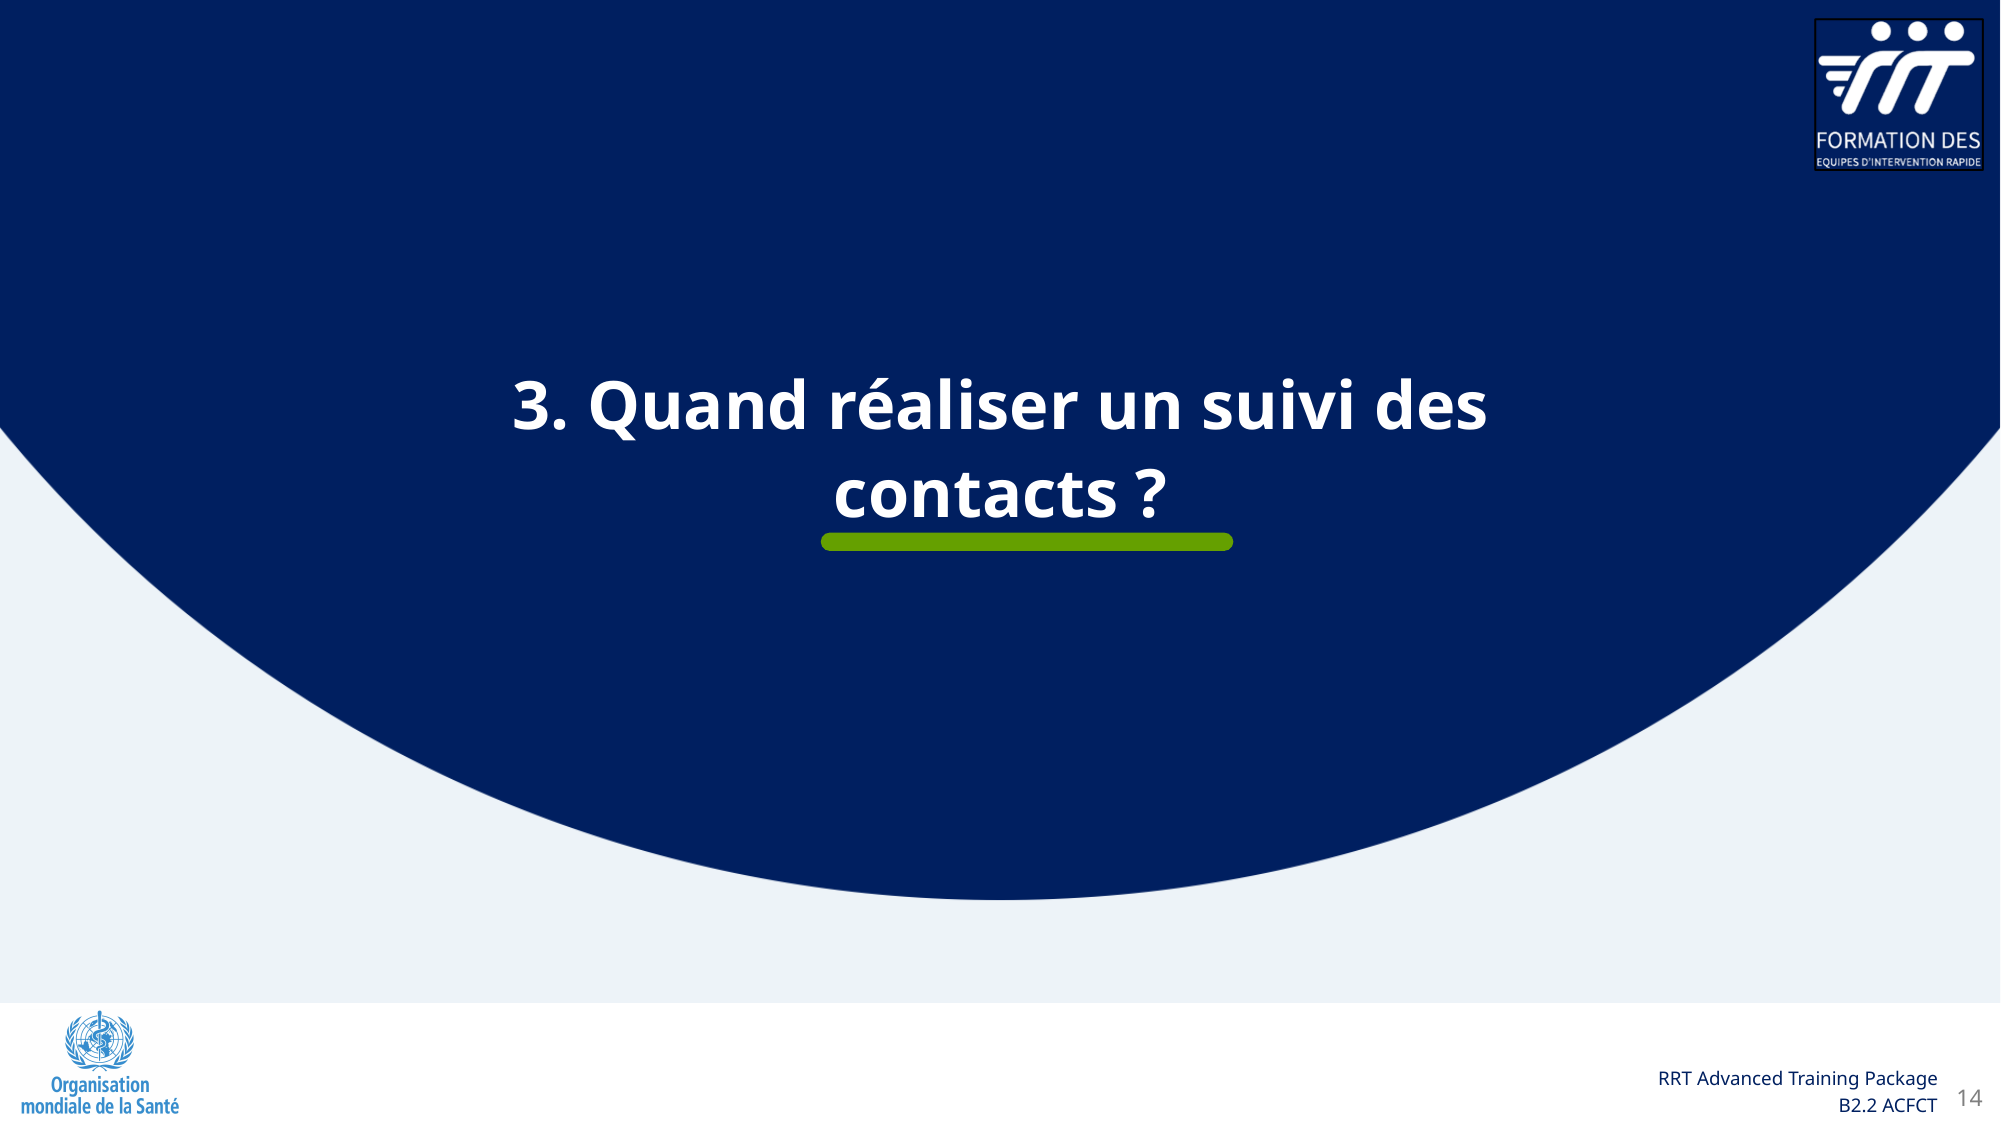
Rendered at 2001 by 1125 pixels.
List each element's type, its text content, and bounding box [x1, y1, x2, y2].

picture [20, 1009, 180, 1115]
picture [0, 0, 2001, 1003]
text_box 3. Quand réaliser un suivi des contacts ? [365, 325, 1637, 560]
